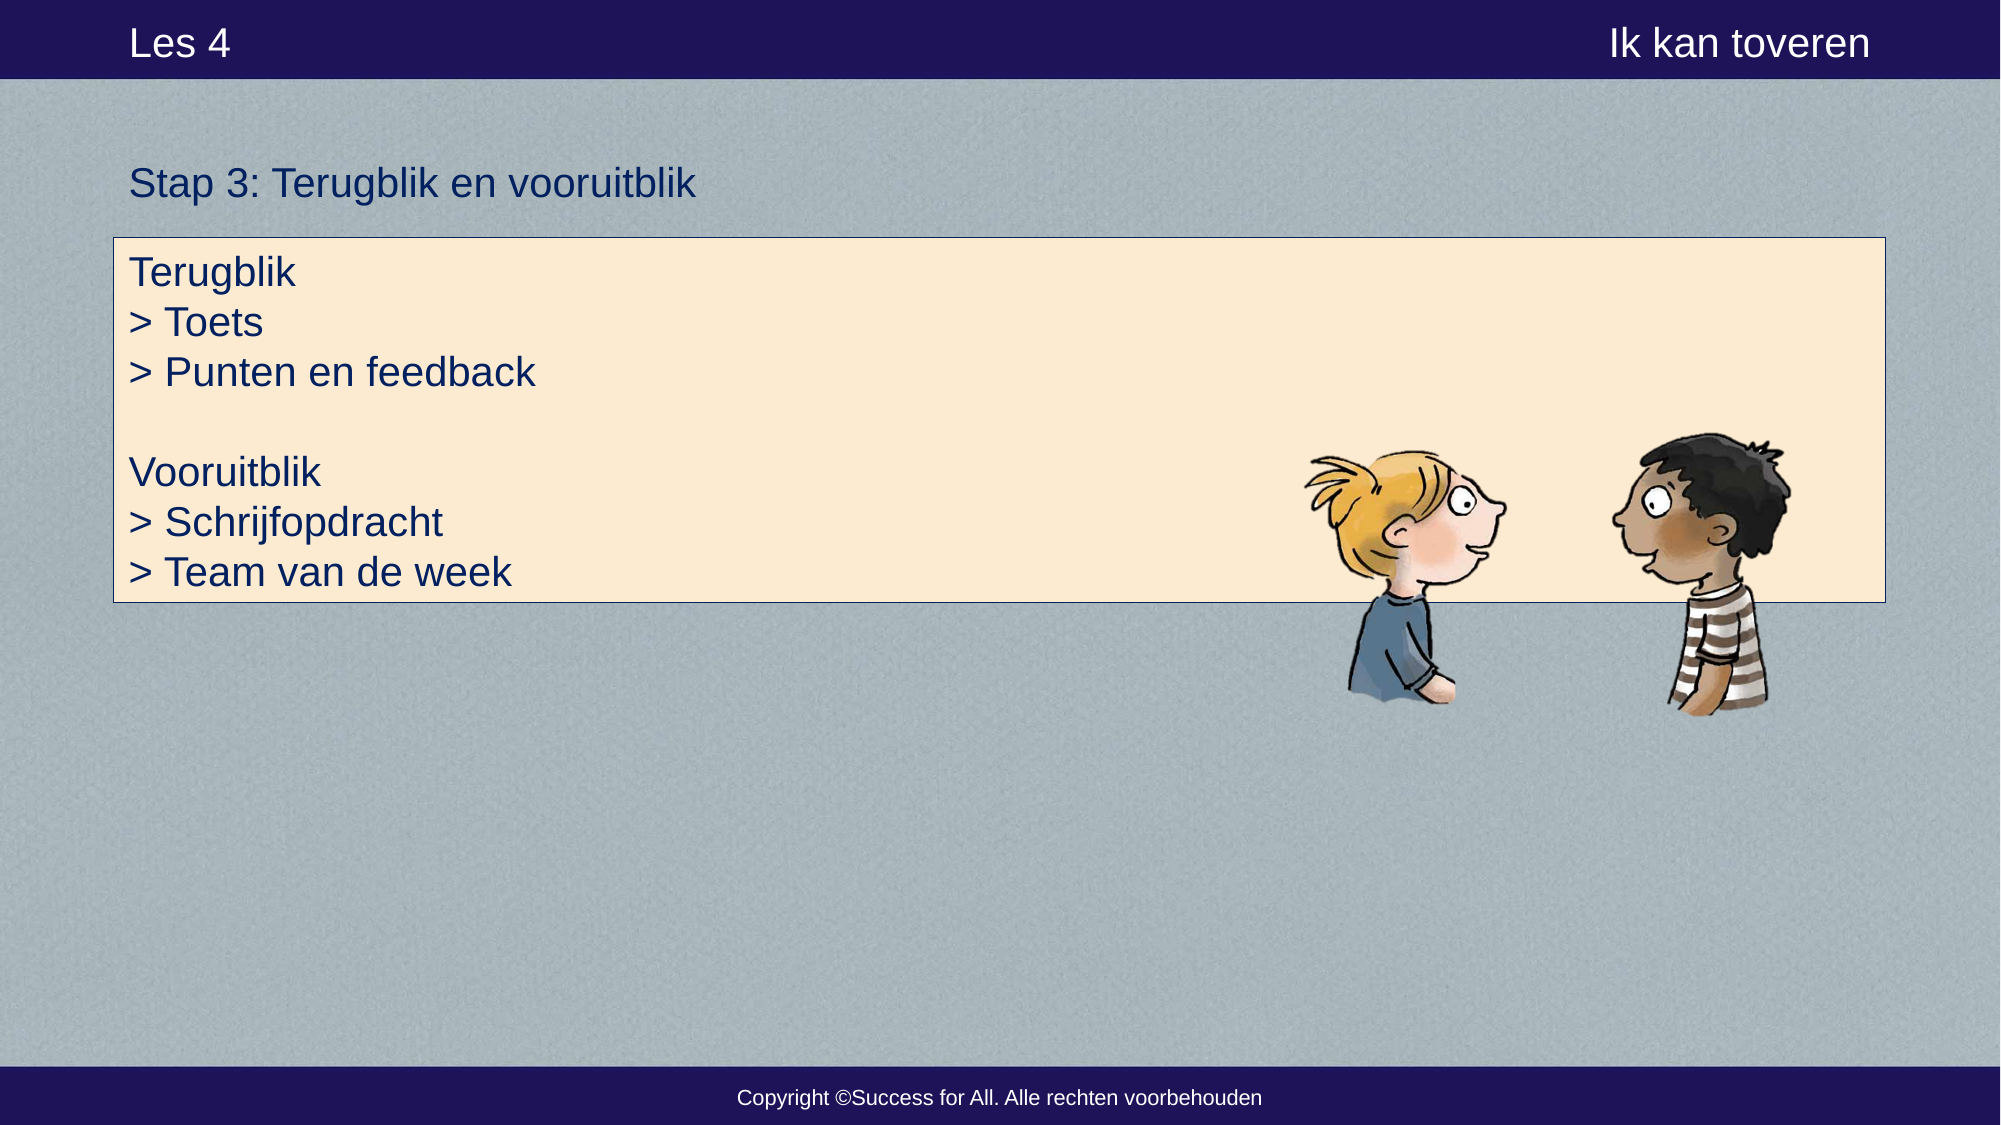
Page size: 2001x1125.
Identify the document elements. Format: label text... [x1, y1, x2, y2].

text_box Les 4 [114, 8, 354, 73]
text_box Ik kan toveren [999, 8, 1886, 73]
text_box Copyright ©Success for All. Alle rechten voorbehouden [0, 1076, 2000, 1125]
picture [0, 0, 2001, 1125]
text_box Stap 3: Terugblik en vooruitblik [113, 148, 1635, 214]
text_box Terugblik > Toets > Punten en feedback Vooruitblik > Schrijfopdracht > Team van de week [113, 237, 1886, 603]
